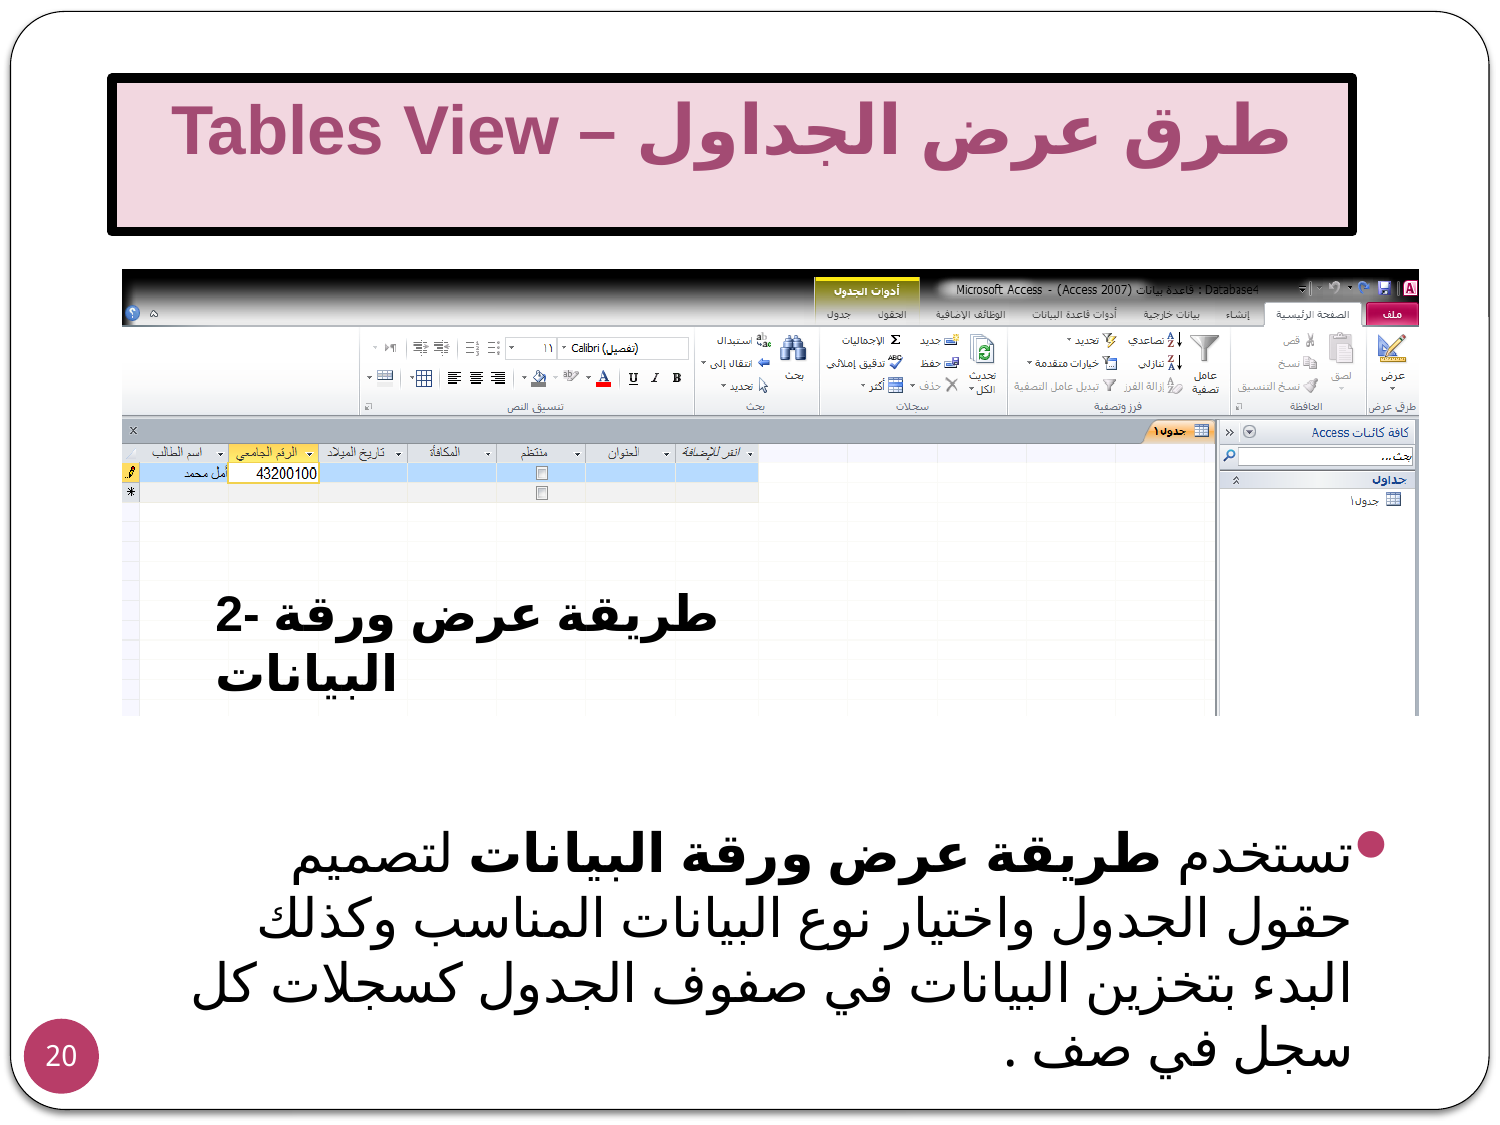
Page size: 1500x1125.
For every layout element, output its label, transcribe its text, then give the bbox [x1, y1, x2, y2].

picture [114, 269, 1426, 716]
text_box تستخدم طريقة عرض ورقة البيانات لتصميم حقول الجدول واختيار نوع البيانات المناسب وكذلك البدء بتخزين البيانات في صفوف الجدول كسجلات كل سجل في صف . [139, 810, 1415, 1030]
text_box طرق عرض الجداول – Tables View [112, 78, 1353, 232]
slide_number 20 [23, 1018, 99, 1094]
